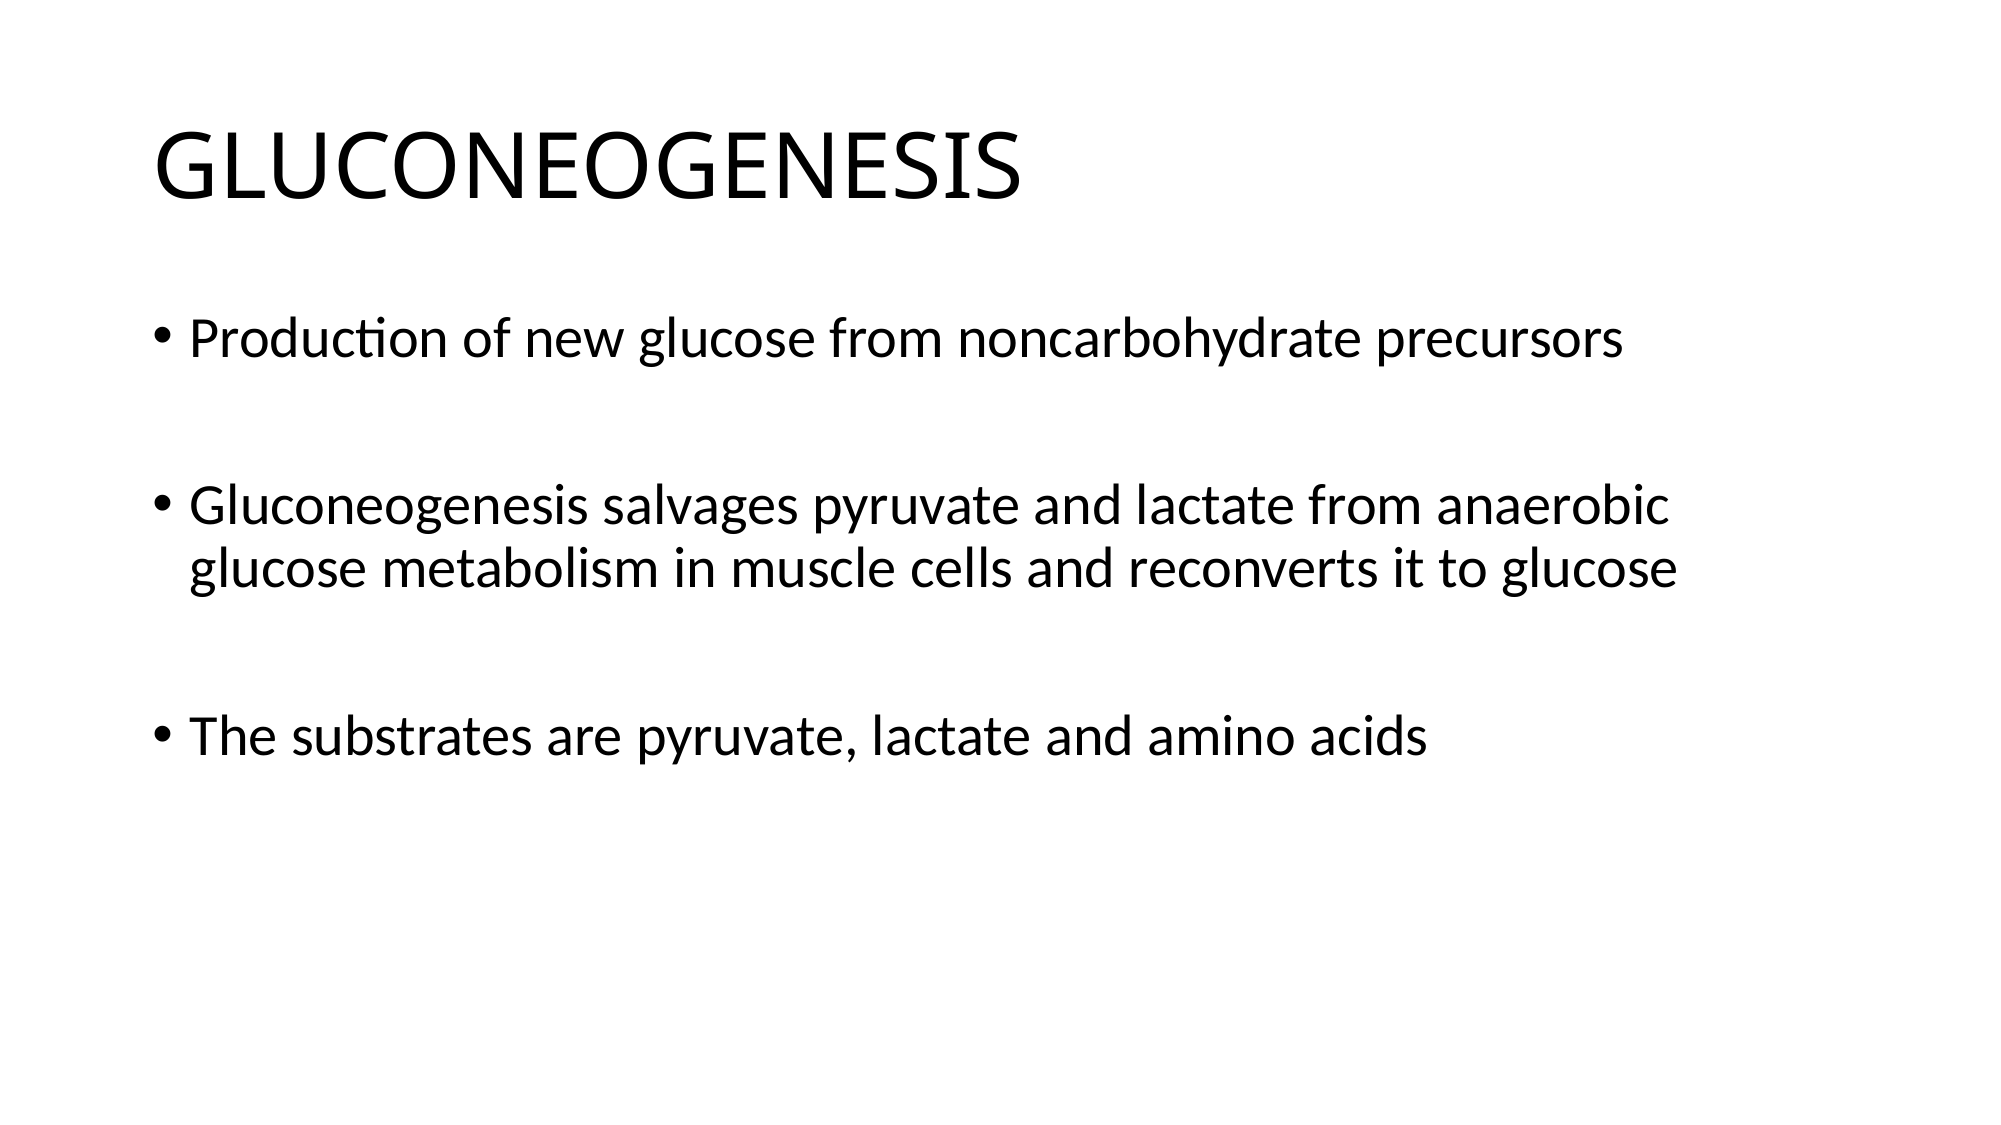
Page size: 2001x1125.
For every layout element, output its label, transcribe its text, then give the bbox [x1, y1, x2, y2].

title GLUCONEOGENESIS [137, 59, 1863, 278]
list Production of new glucose from noncarbohydrate precursors Gluconeogenesis salvages pyruvate and lactate from anaerobic glucose metabolism in muscle cells and reconverts it to glucose The substrates are pyruvate, lactate and amino acids [137, 299, 1863, 1014]
